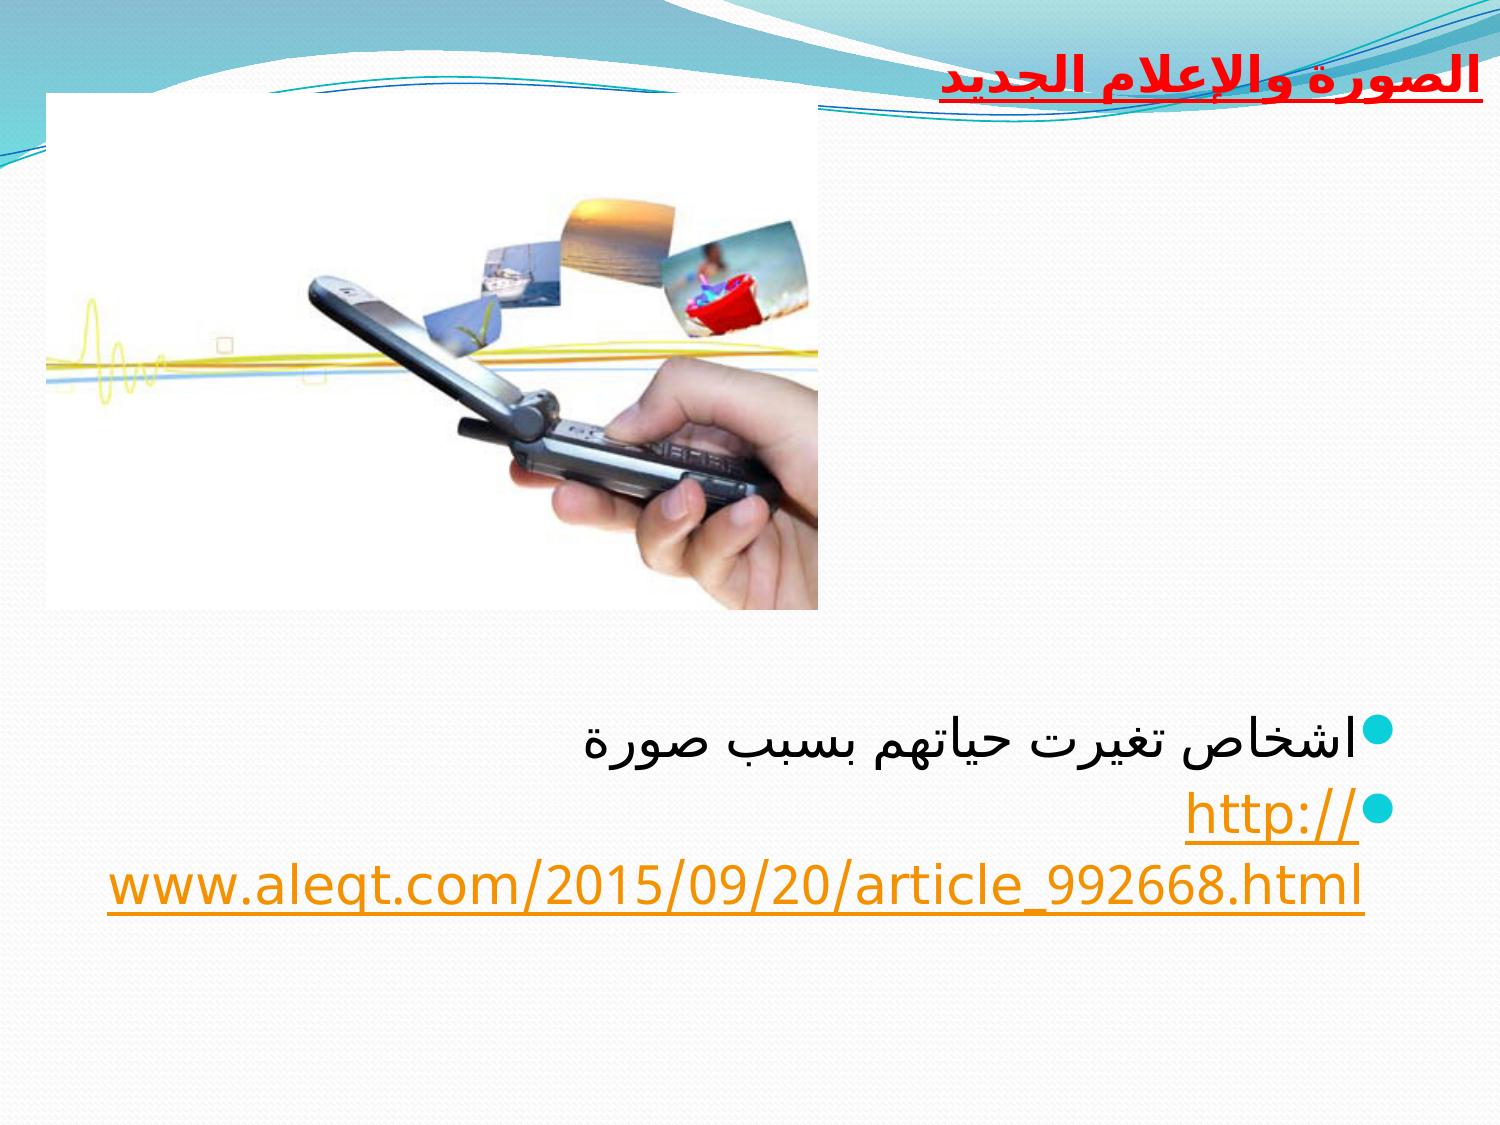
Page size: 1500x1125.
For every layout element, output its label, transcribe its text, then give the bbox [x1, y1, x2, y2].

picture [46, 93, 818, 610]
text_box الصورة والإعلام الجديد [924, 35, 1498, 110]
list اشخاص تغيرت حياتهم بسبب صورة http://www.aleqt.com/2015/09/20/article_992668.html [75, 317, 1425, 1038]
